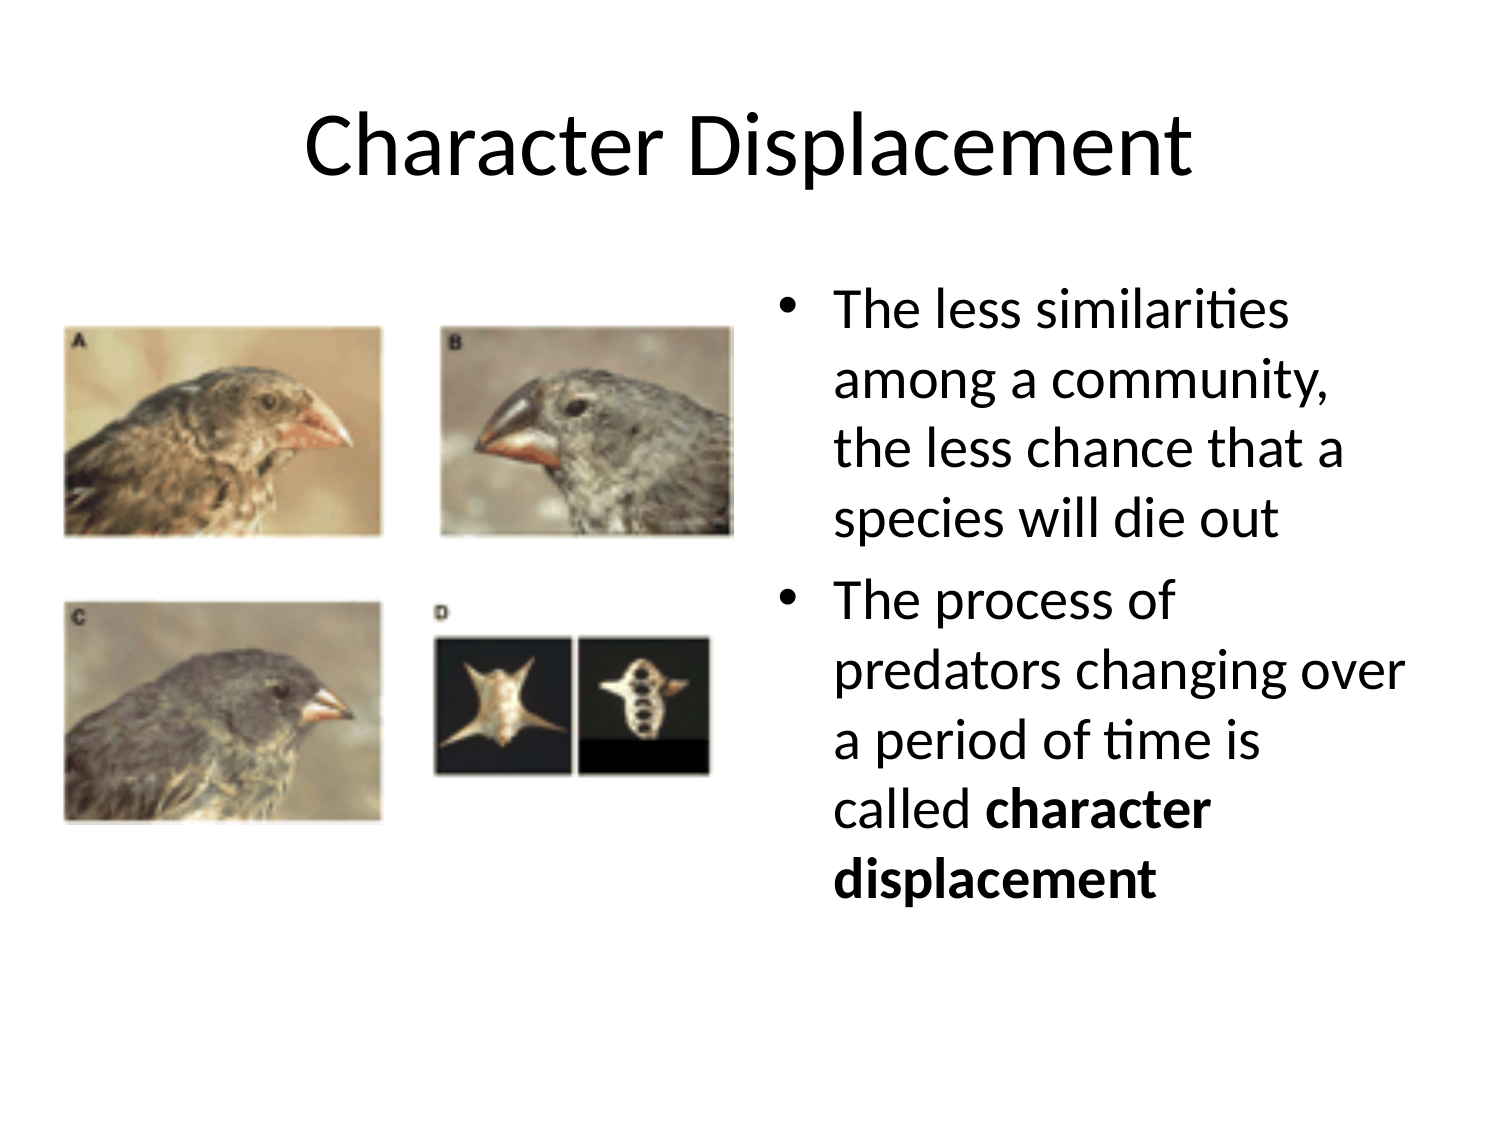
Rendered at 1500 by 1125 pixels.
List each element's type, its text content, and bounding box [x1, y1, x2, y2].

picture [62, 324, 734, 826]
list The less similarities among a community, the less chance that a species will die out The process of predators changing over a period of time is called character displacement [762, 262, 1425, 1005]
title Character Displacement [75, 45, 1425, 233]
